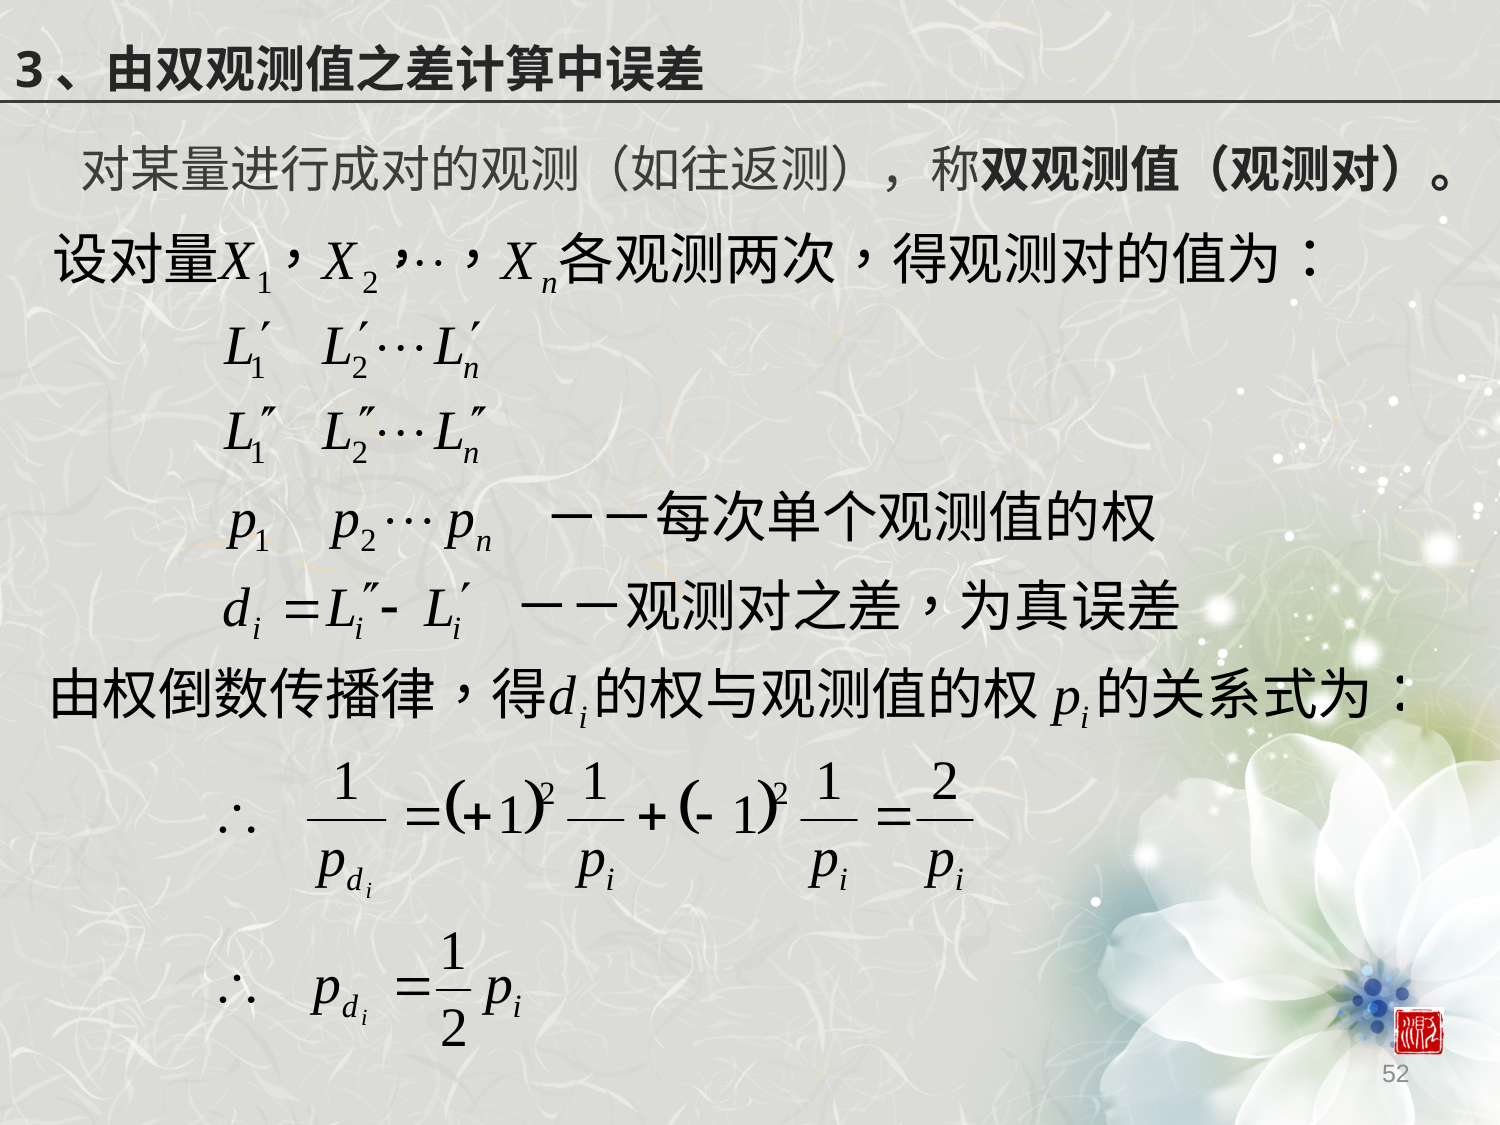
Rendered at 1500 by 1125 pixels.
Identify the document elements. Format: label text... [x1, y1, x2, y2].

list 3、由双观测值之差计算中误差 对某量进行成对的观测（如往返测），称双观测值（观测对）。 [0, 0, 1500, 1125]
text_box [46, 222, 1403, 1058]
picture [1394, 1007, 1444, 1055]
